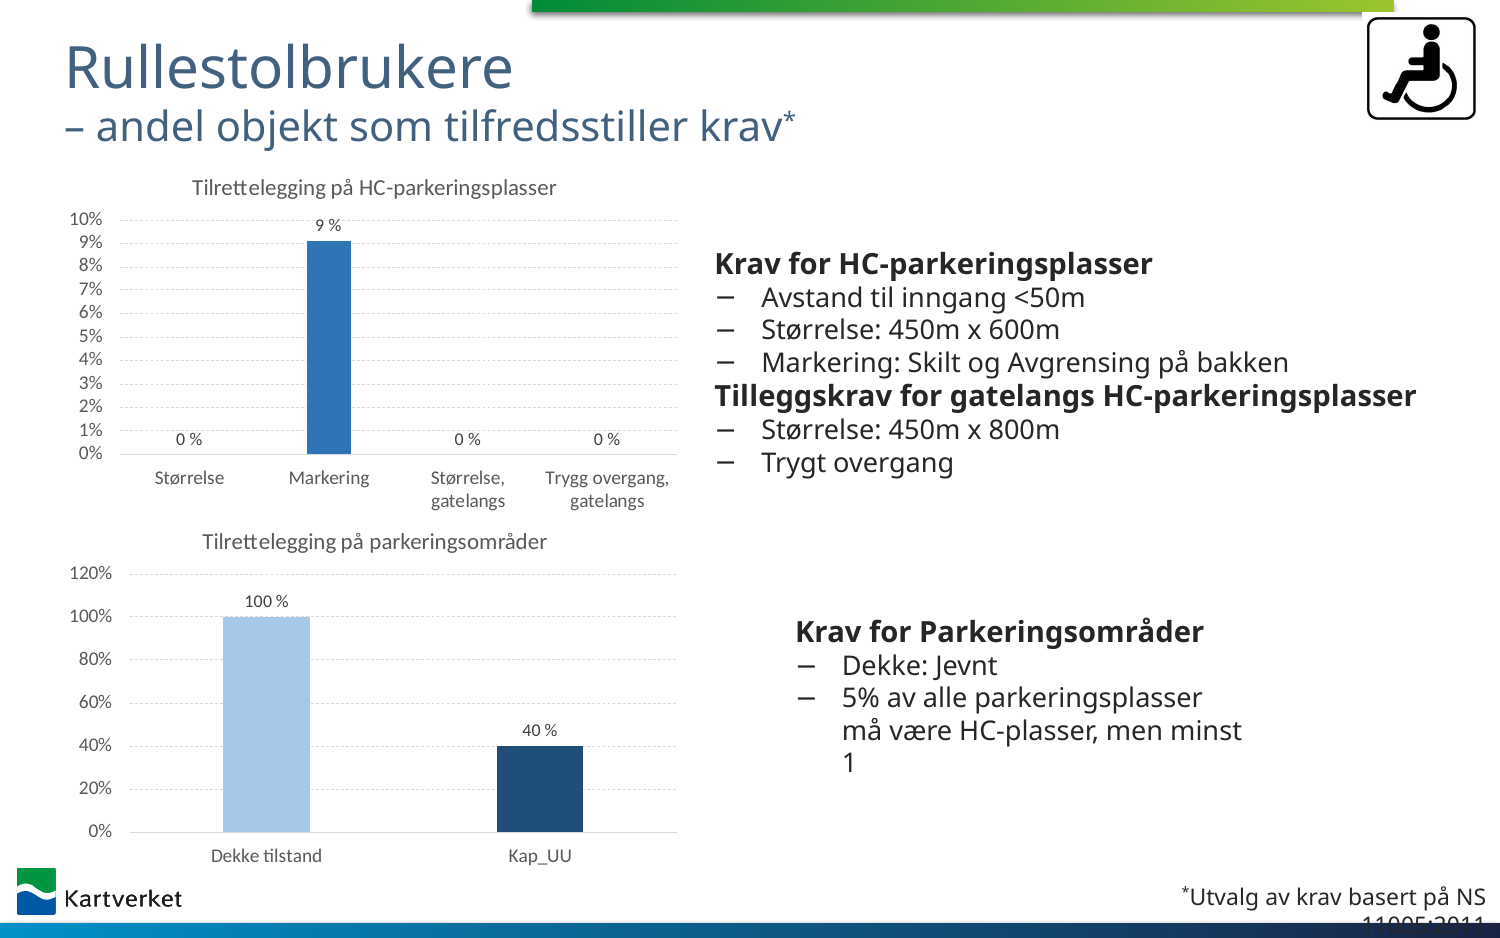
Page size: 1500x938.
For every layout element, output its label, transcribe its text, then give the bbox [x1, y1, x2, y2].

picture [1362, 12, 1481, 126]
text_box Rullestolbrukere – andel objekt som tilfredsstiller krav* [49, 25, 1431, 158]
picture [62, 166, 688, 519]
text_box Krav for HC-parkeringsplasser Avstand til inngang <50m Størrelse: 450m x 600m Markering: Skilt og Avgrensing på bakken Tilleggskrav for gatelangs HC-parkeringsplasser Størrelse: 450m x 800m Trygt overgang [699, 237, 1433, 485]
text_box *Utvalg av krav basert på NS 11005:2011 [1068, 873, 1500, 938]
picture [62, 520, 688, 874]
text_box Krav for Parkeringsområder Dekke: Jevnt 5% av alle parkeringsplasser må være HC-plasser, men minst 1 [780, 605, 1261, 786]
